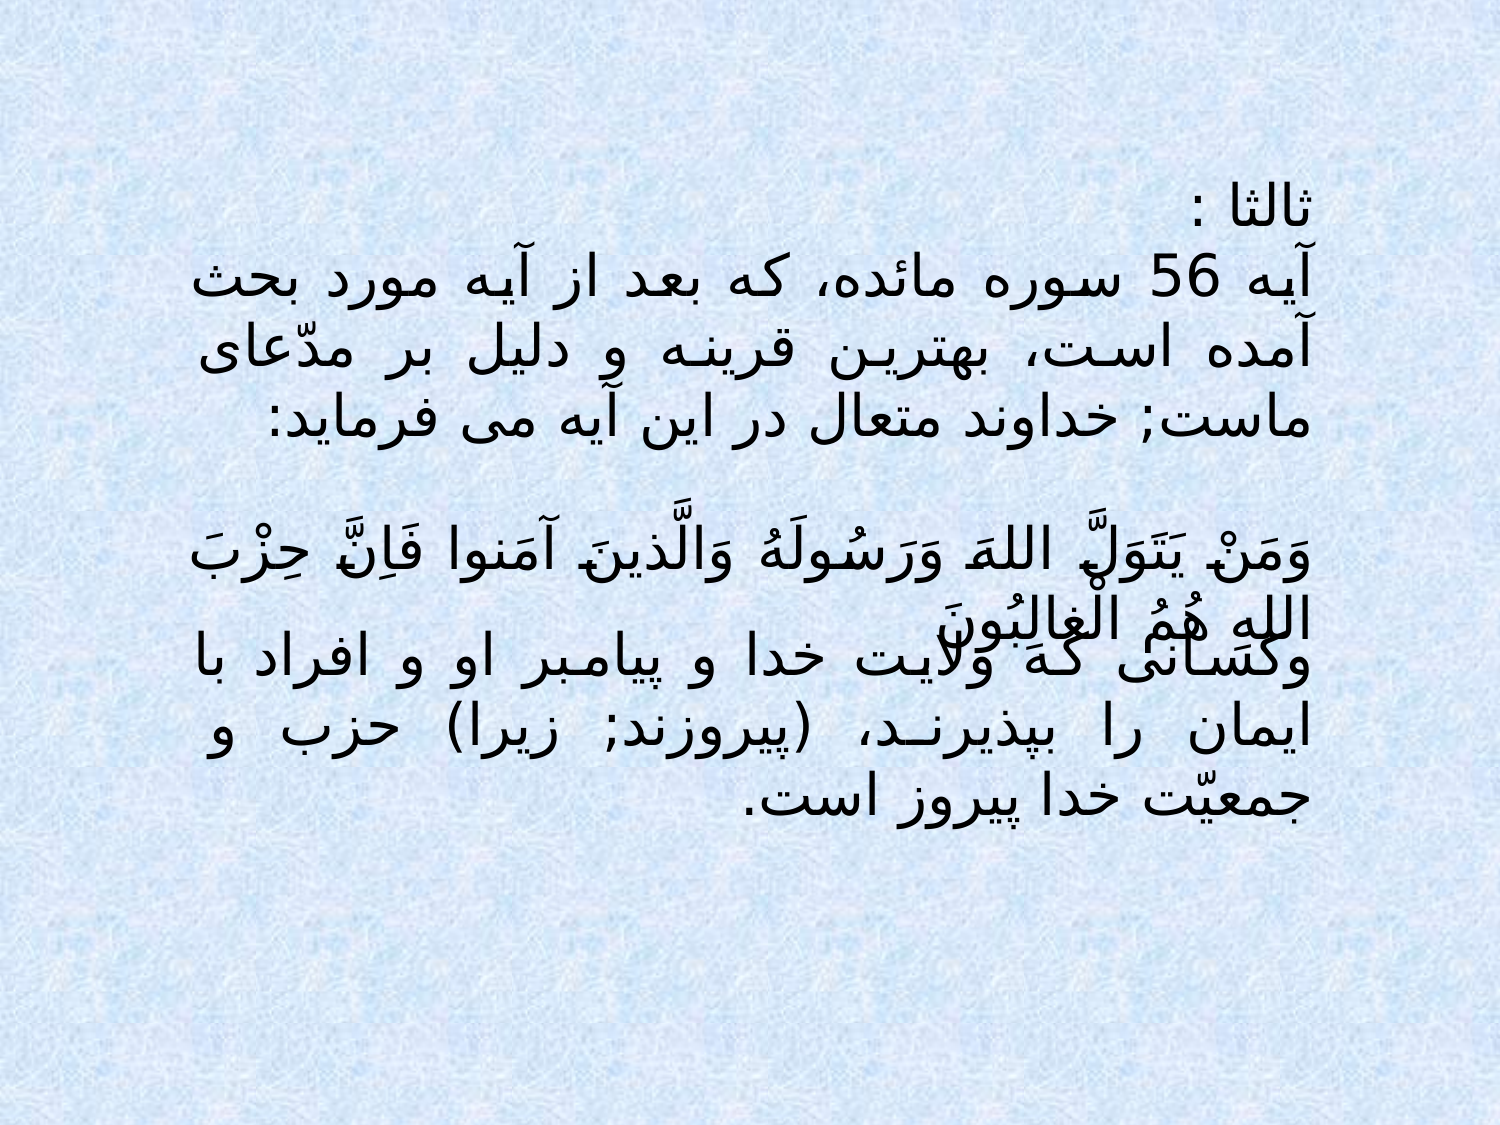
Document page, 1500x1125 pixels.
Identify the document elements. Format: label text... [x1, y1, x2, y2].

picture [0, 0, 1500, 1125]
text_box وكسانى كه ولايت خدا و پيامبر او و افراد با ايمان را بپذيرند، (پيروزند; زيرا) حزب و جمعيّت خدا پيروز است. [171, 610, 1329, 835]
text_box ثالثا : آيه 56 سوره مائده، كه بعد از آيه مورد بحث آمده است، بهترين قرينه و دليل بر مدّعاى ماست; خداوند متعال در اين آيه مى فرمايد: [171, 160, 1329, 456]
text_box وَمَنْ يَتَوَلَّ اللهَ وَرَسُولَهُ وَالَّذينَ آمَنوا فَاِنَّ حِزْبَ اللهِ هُمُ الْغالِبُونَ [171, 503, 1329, 610]
